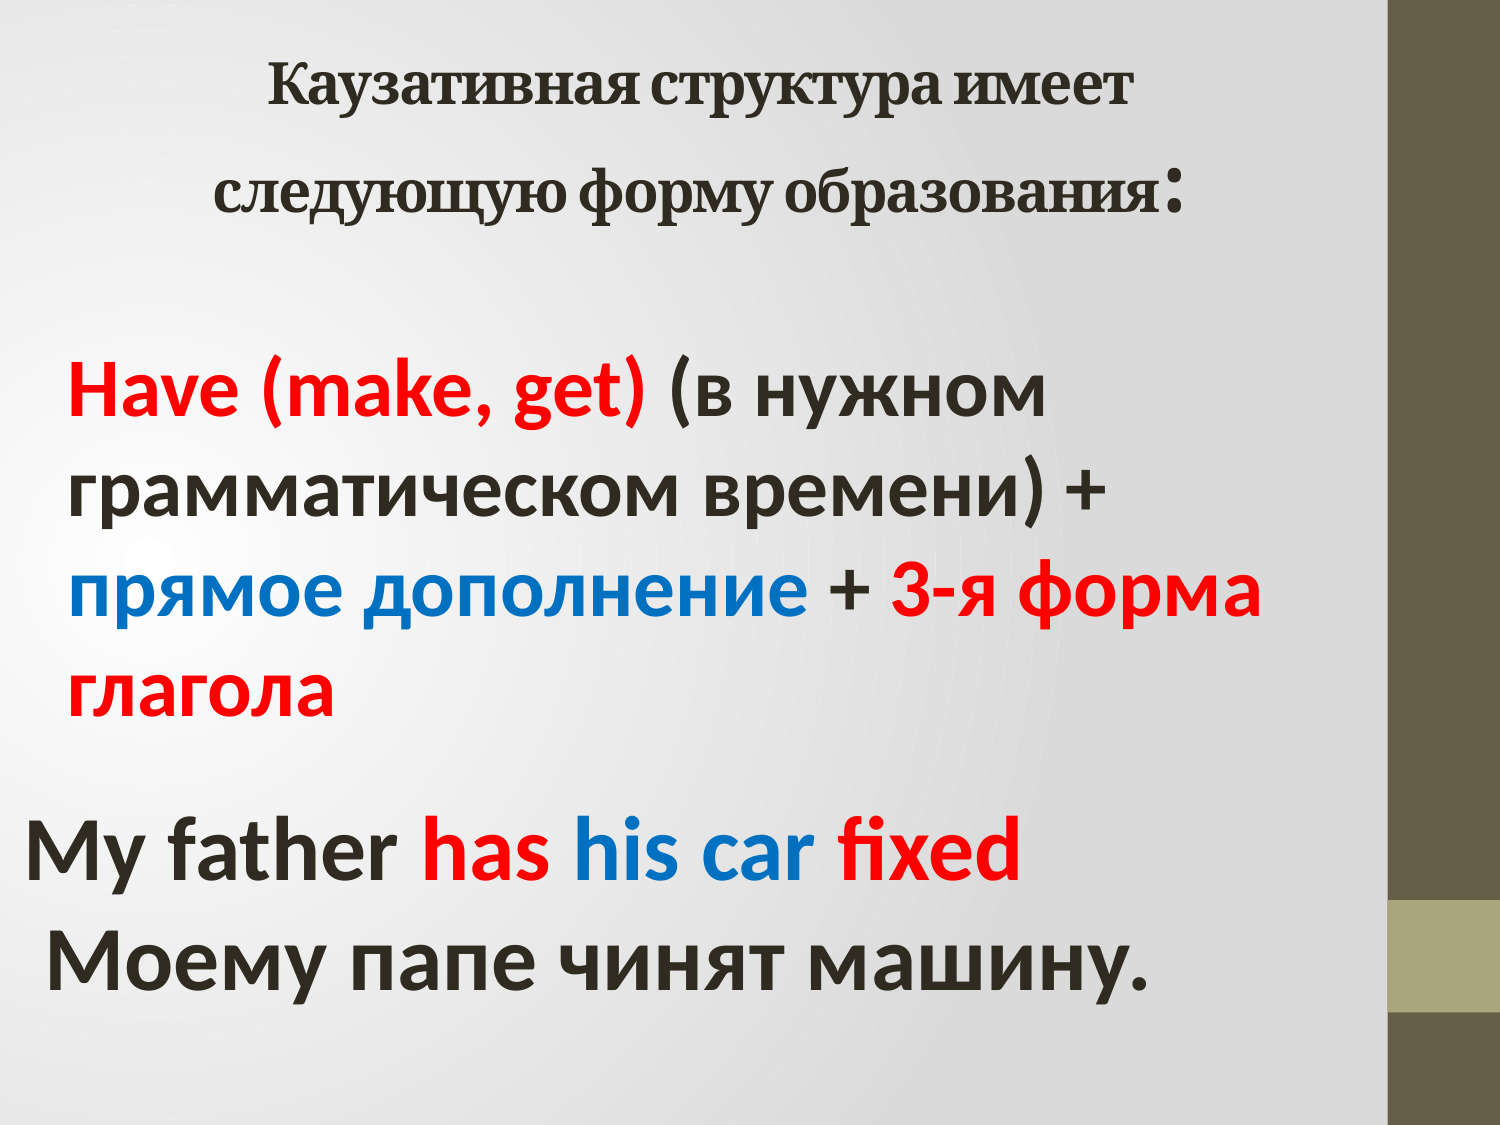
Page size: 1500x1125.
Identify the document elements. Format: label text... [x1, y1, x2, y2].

text_box My father has his car fixed Моему папе чинят машину. [8, 781, 1385, 1016]
text_box Have (make, get) (в нужном грамматическом времени) + прямое дополнение + 3-я форма глагола [53, 326, 1341, 741]
title Каузативная структура имеет следующую форму образования: [75, 45, 1325, 233]
